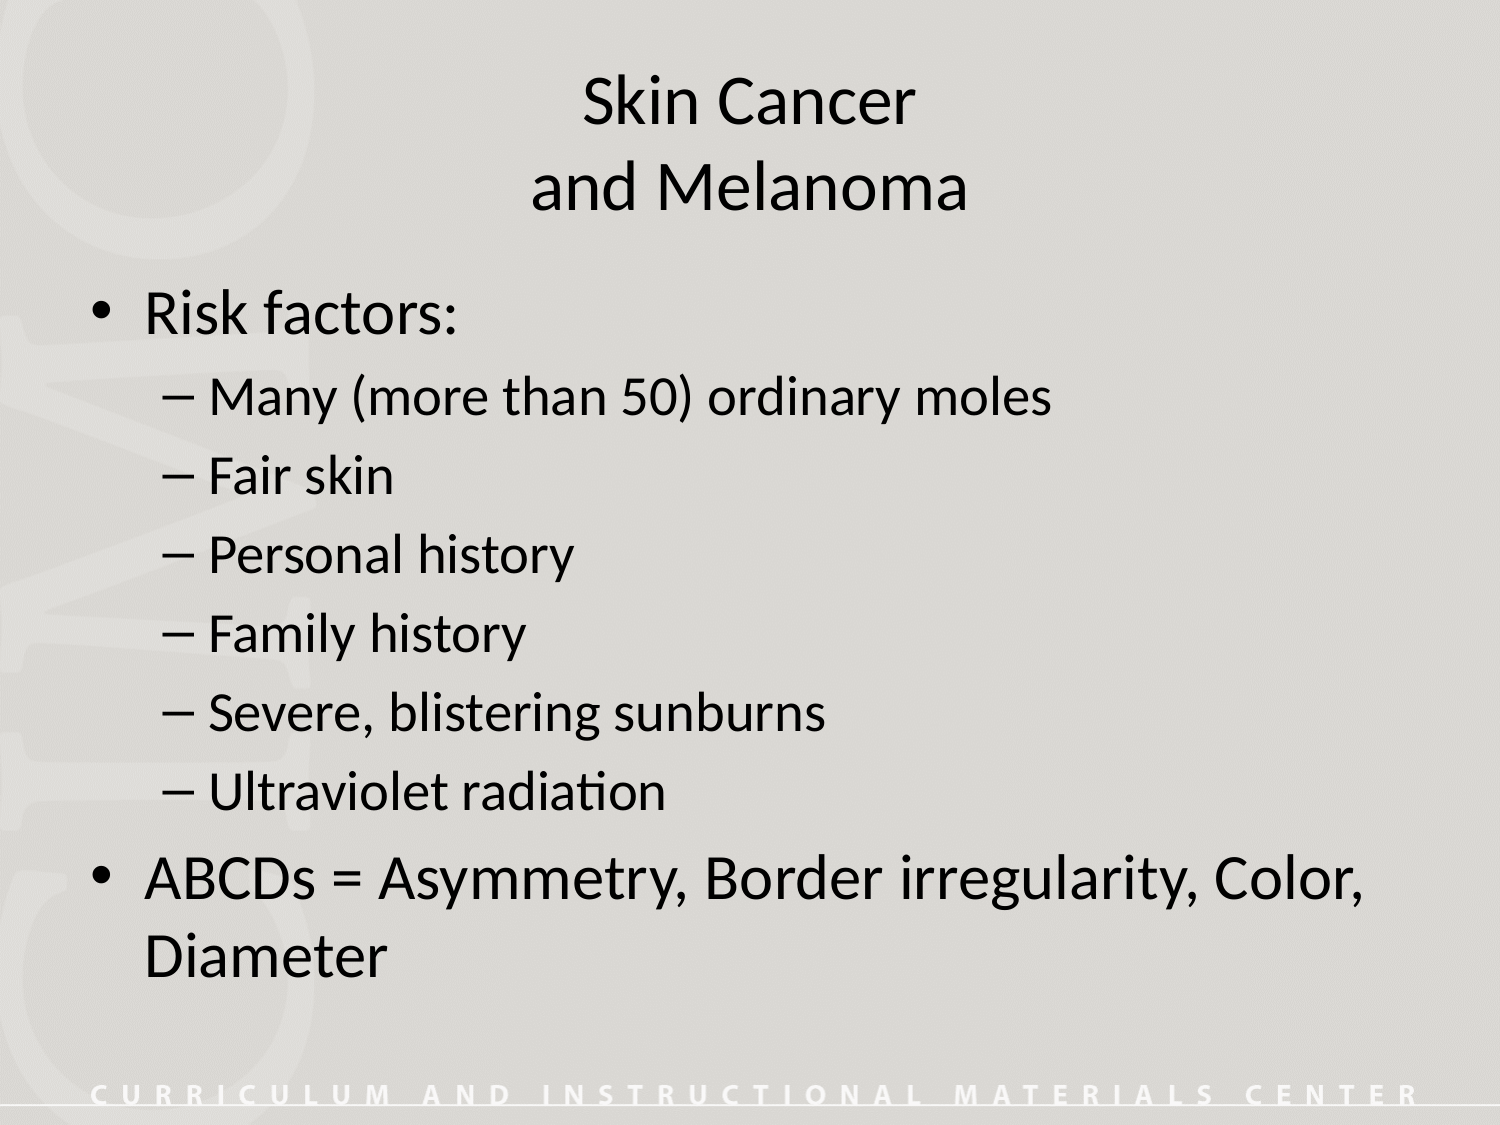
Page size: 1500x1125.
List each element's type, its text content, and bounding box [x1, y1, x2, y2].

title Skin Cancer and Melanoma [75, 45, 1425, 233]
list Risk factors: Many (more than 50) ordinary moles Fair skin Personal history Family history Severe, blistering sunburns Ultraviolet radiation ABCDs = Asymmetry, Border irregularity, Color, Diameter [75, 262, 1425, 1005]
